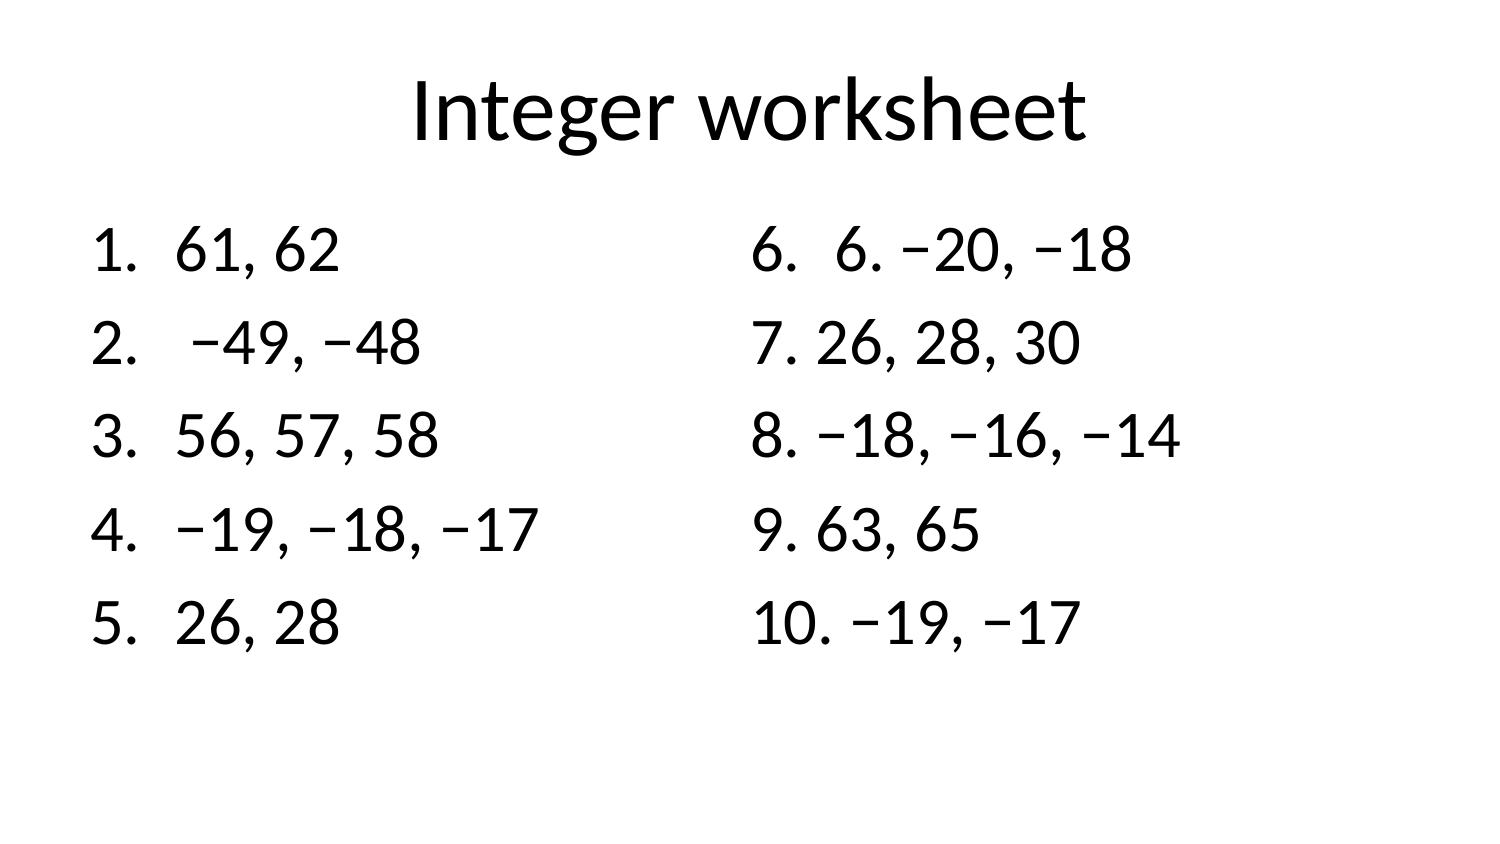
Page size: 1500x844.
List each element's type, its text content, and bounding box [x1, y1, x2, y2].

title Integer worksheet [75, 33, 1425, 175]
list 61, 62 −49, −48 56, 57, 58 −19, −18, −17 26, 28 6. −20, −18 7. 26, 28, 30 8. −18, −16, −14 9. 63, 65 10. −19, −17 [75, 196, 1425, 754]
